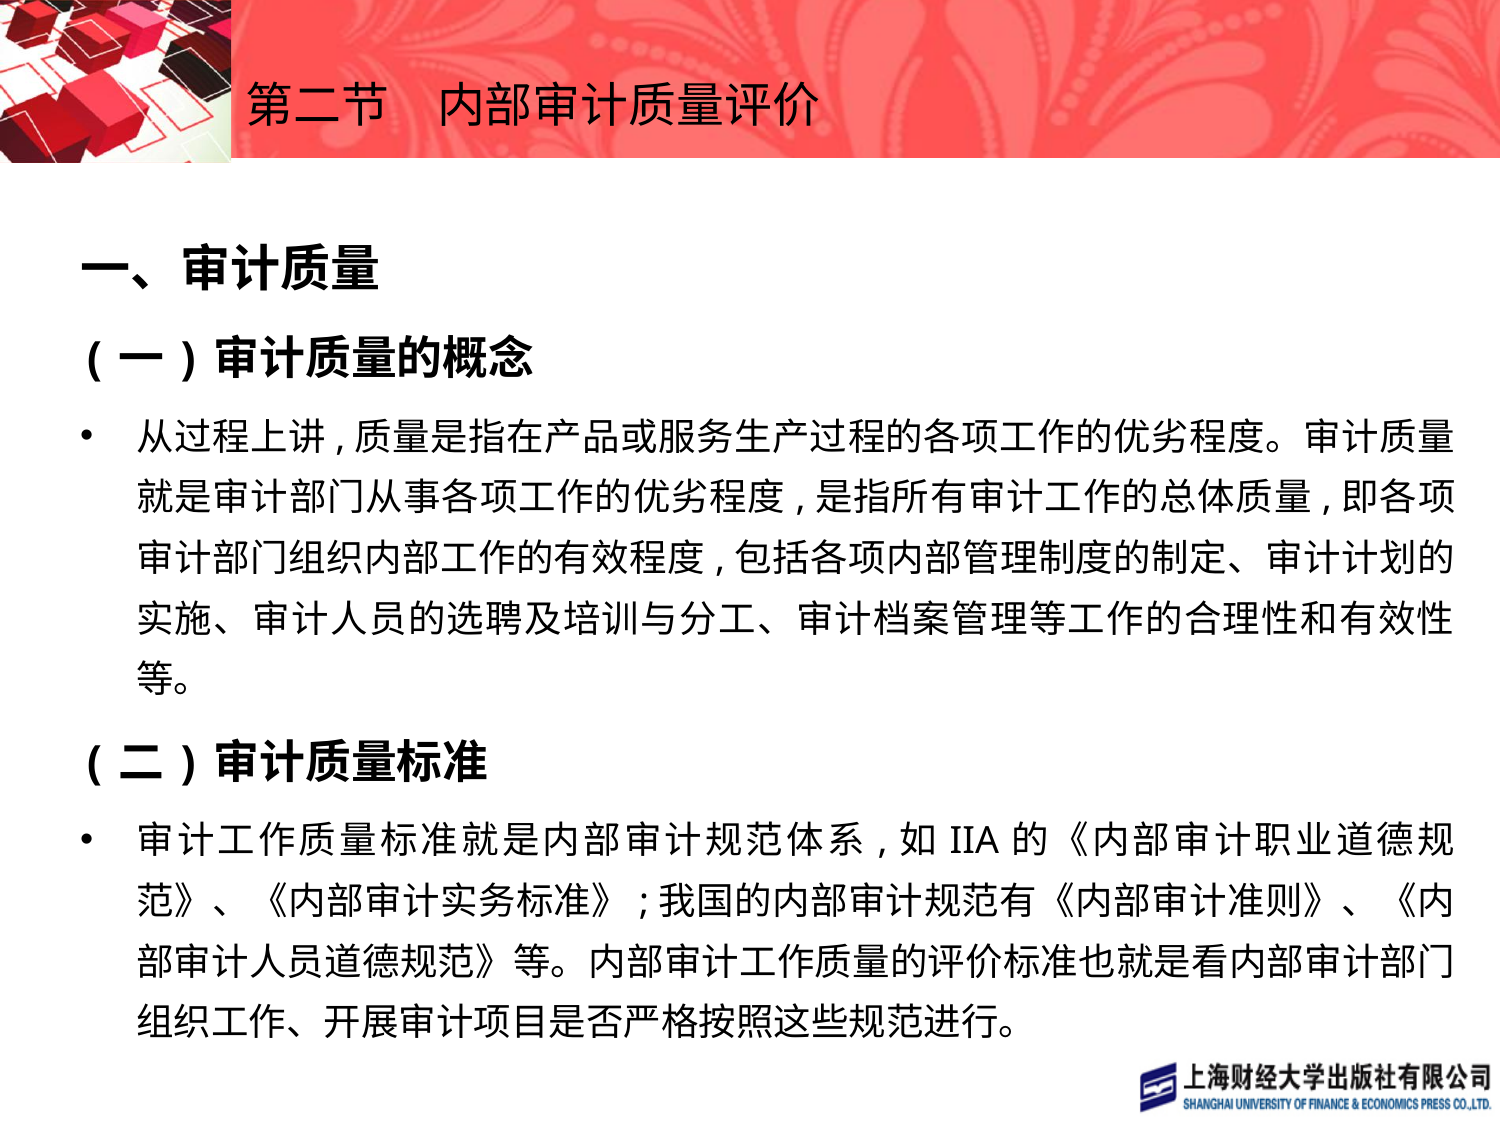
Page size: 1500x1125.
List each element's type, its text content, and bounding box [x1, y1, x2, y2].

picture [1139, 1058, 1495, 1118]
list 一、审计质量 (一)审计质量的概念 从过程上讲,质量是指在产品或服务生产过程的各项工作的优劣程度。审计质量就是审计部门从事各项工作的优劣程度,是指所有审计工作的总体质量,即各项审计部门组织内部工作的有效程度,包括各项内部管理制度的制定、审计计划的实施、审计人员的选聘及培训与分工、审计档案管理等工作的合理性和有效性等。 (二)审计质量标准 审计工作质量标准就是内部审计规范体系,如IIA的《内部审计职业道德规范》、《内部审计实务标准》;我国的内部审计规范有《内部审计准则》、《内部审计人员道德规范》等。内部审计工作质量的评价标准也就是看内部审计部门组织工作、开展审计项目是否严格按照这些规范进行。 [64, 208, 1471, 1047]
title 第二节 内部审计质量评价 [230, 45, 1461, 161]
